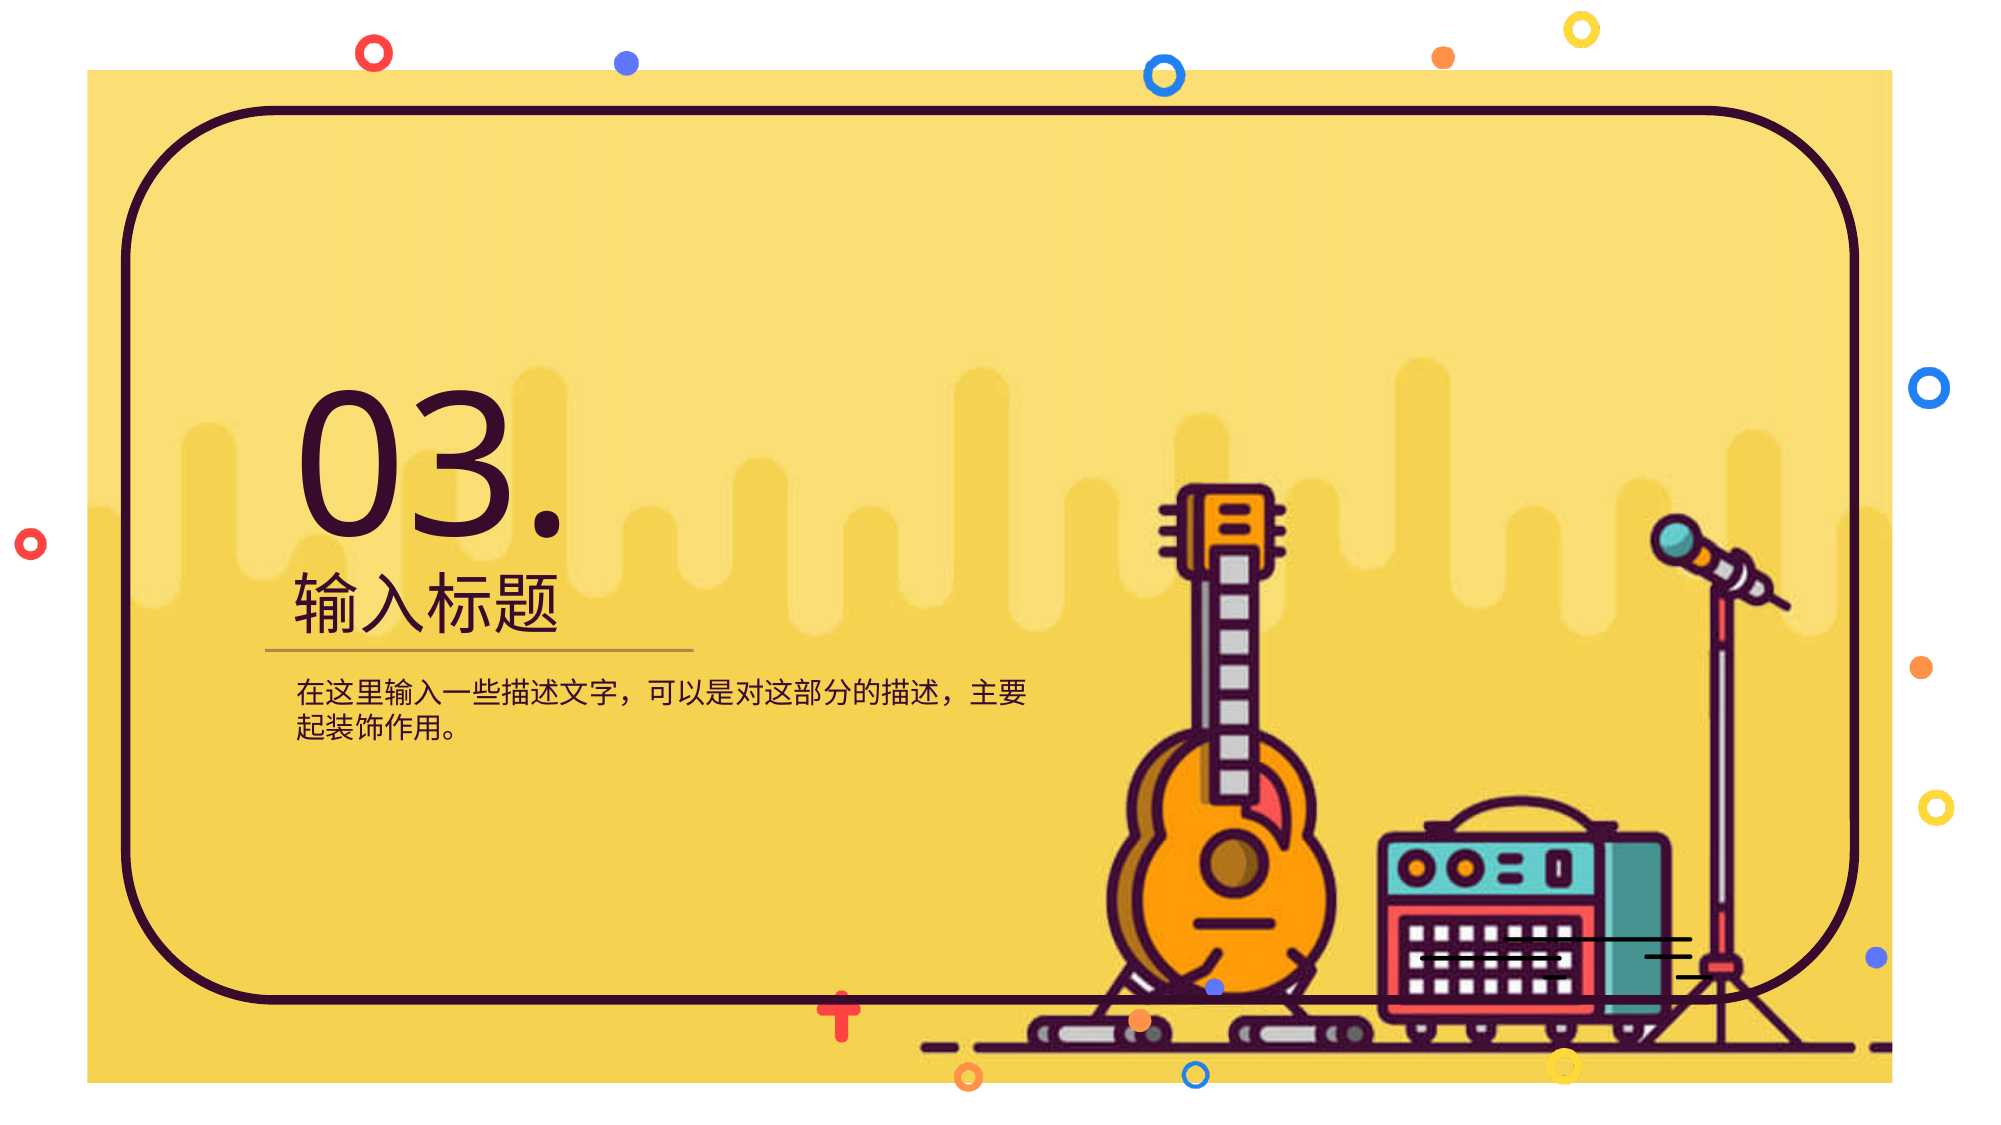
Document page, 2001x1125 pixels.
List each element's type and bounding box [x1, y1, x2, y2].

picture [8, 0, 2001, 1125]
text_box [265, 327, 1046, 753]
